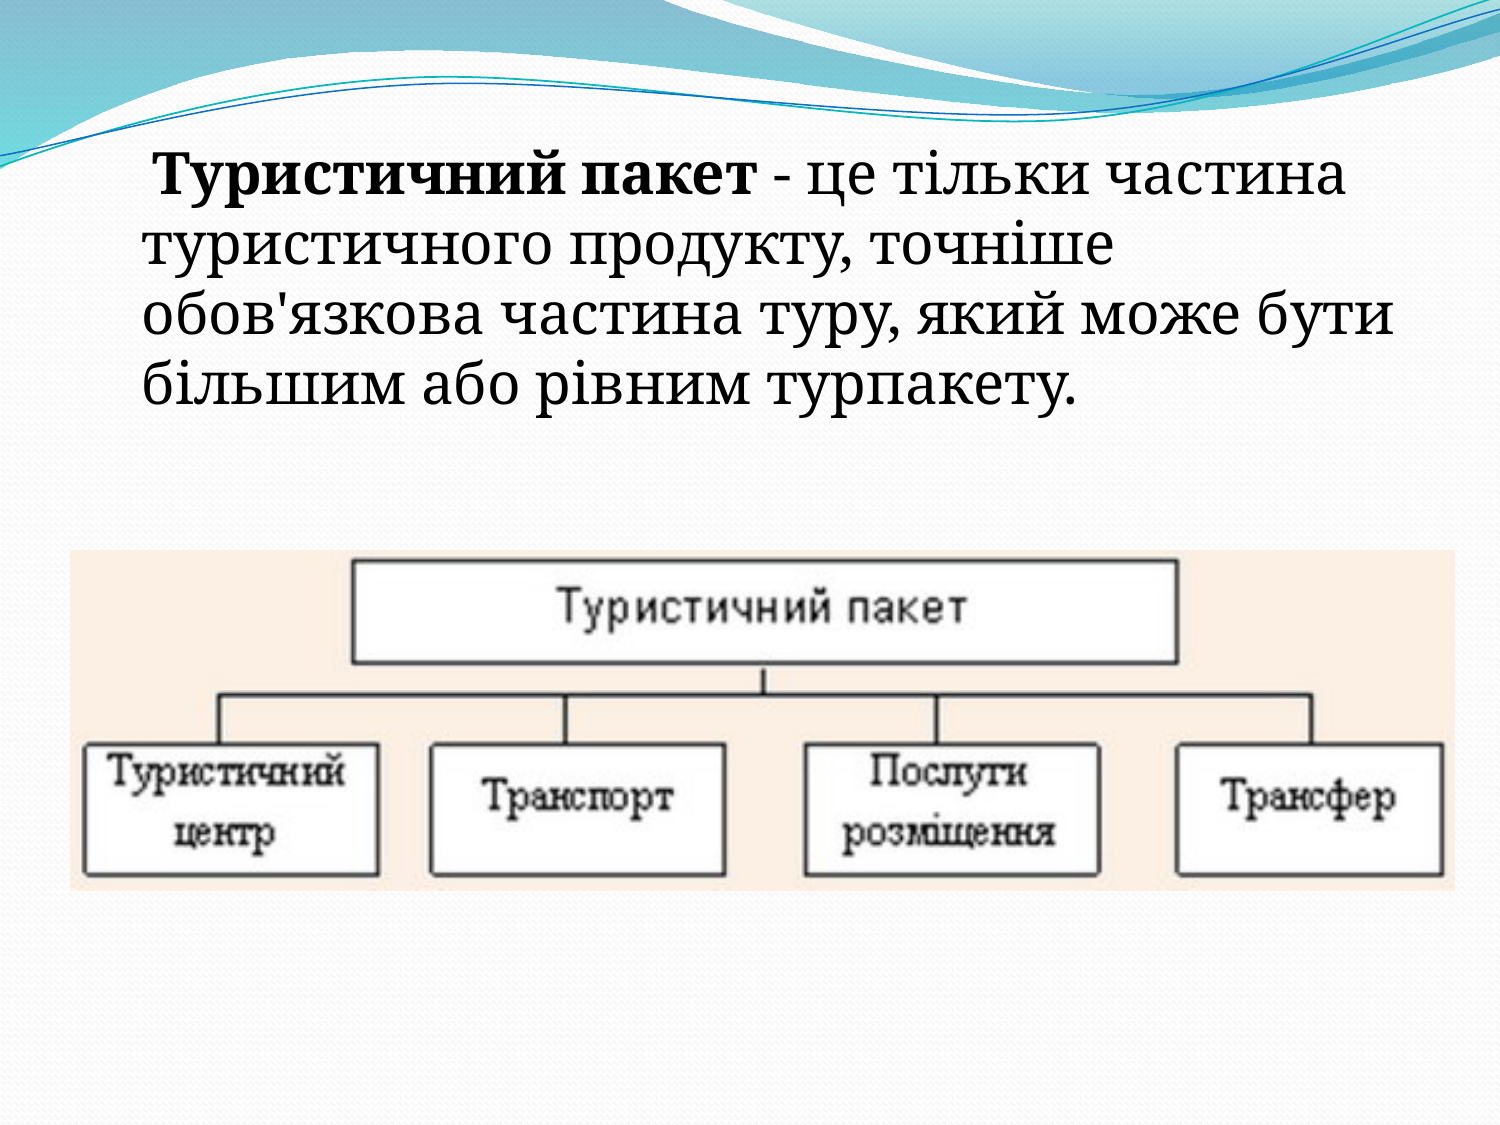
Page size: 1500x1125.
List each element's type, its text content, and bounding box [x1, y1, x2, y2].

picture [70, 550, 1456, 891]
list Туристичний пакет - це тільки частина туристичного продукту, точніше обов'язкова частина туру, який може бути більшим або рівним турпакету. [82, 128, 1432, 549]
